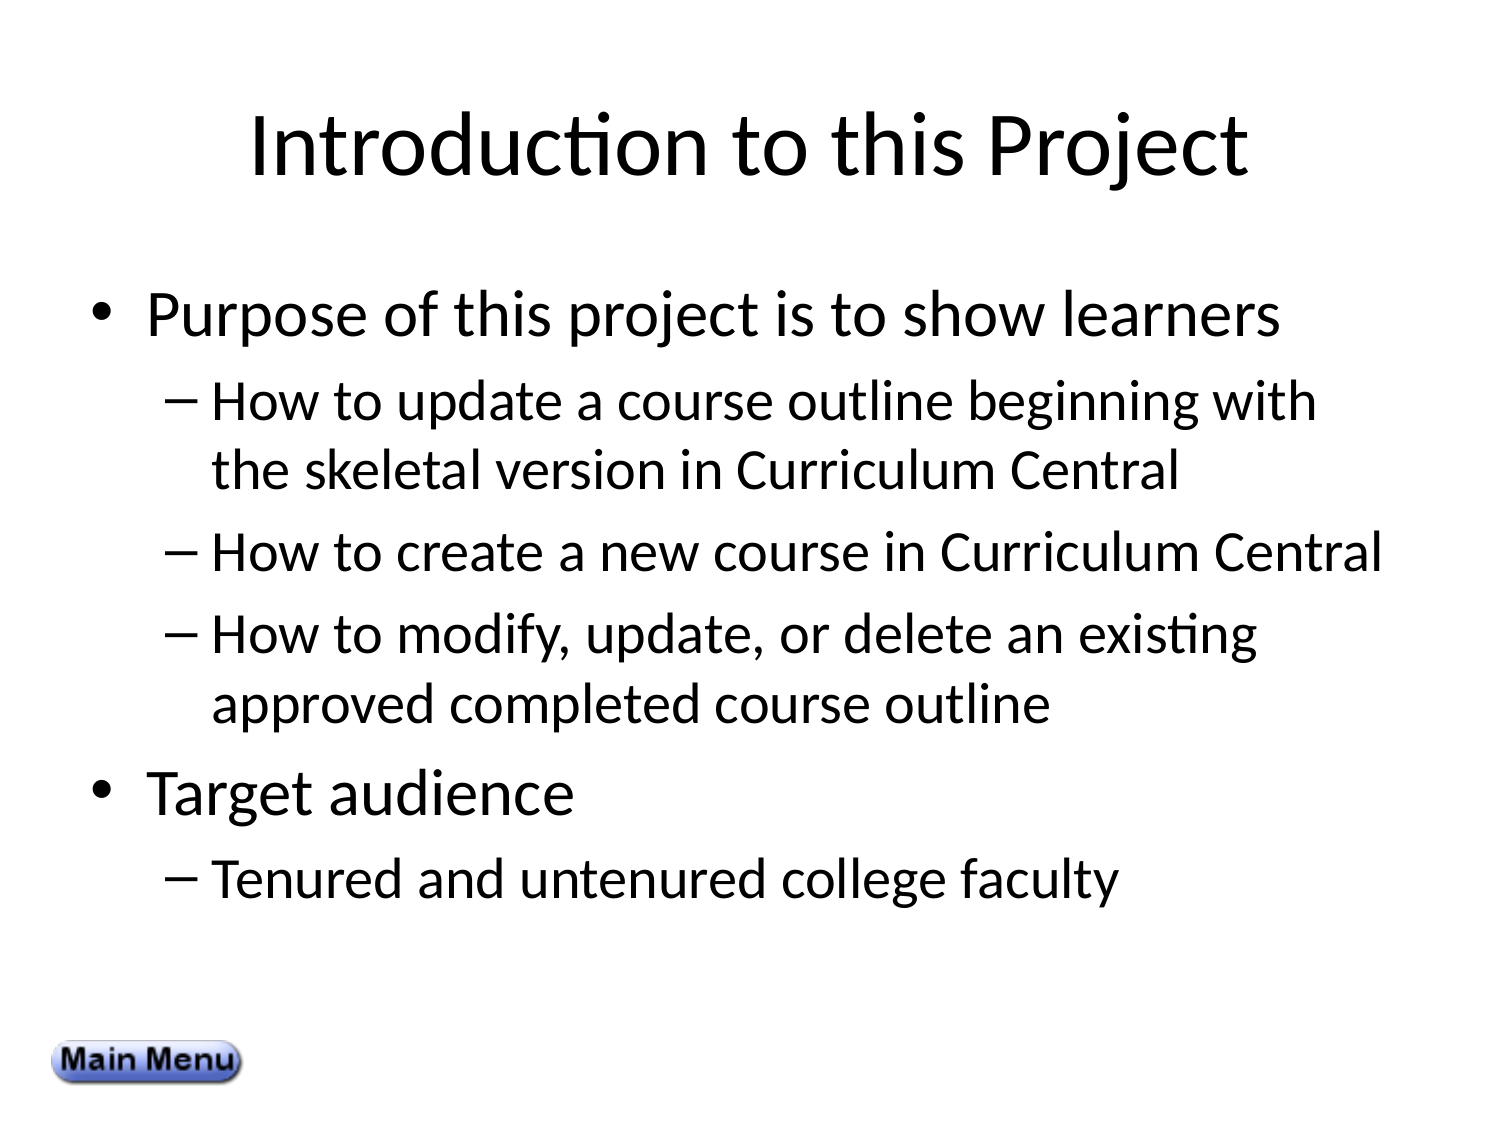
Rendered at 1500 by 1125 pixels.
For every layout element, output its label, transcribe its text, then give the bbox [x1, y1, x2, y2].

title Introduction to this Project [75, 45, 1425, 233]
picture [49, 1039, 249, 1091]
list Purpose of this project is to show learners How to update a course outline beginning with the skeletal version in Curriculum Central How to create a new course in Curriculum Central How to modify, update, or delete an existing approved completed course outline Target audience Tenured and untenured college faculty [75, 262, 1425, 1005]
